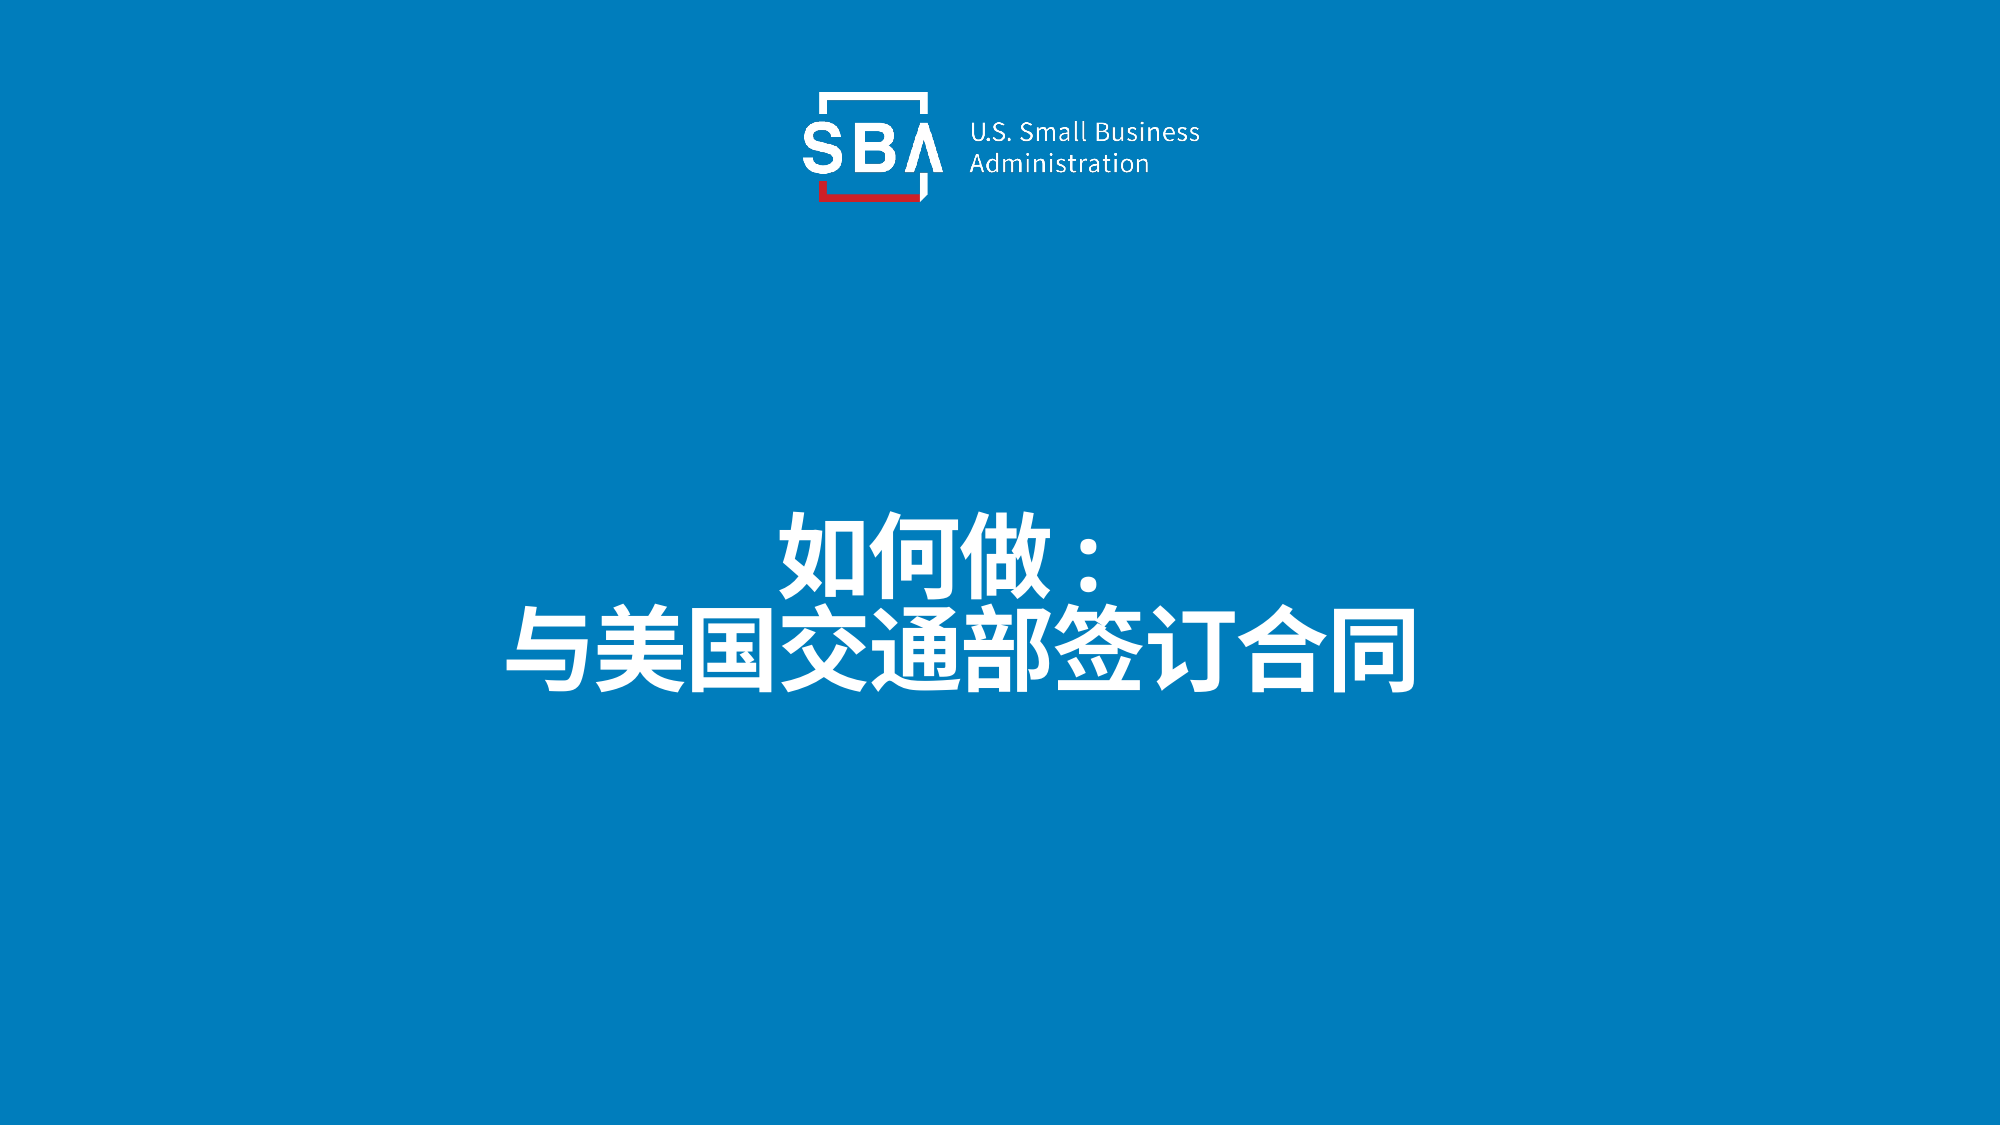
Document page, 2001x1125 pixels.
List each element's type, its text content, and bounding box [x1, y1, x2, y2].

picture [906, 123, 942, 172]
picture [804, 122, 841, 173]
title 如何做: 与美国交通部签订合同 [437, 414, 1486, 806]
picture [820, 173, 927, 201]
picture [1097, 123, 1106, 140]
picture [855, 123, 895, 172]
picture [820, 93, 927, 113]
